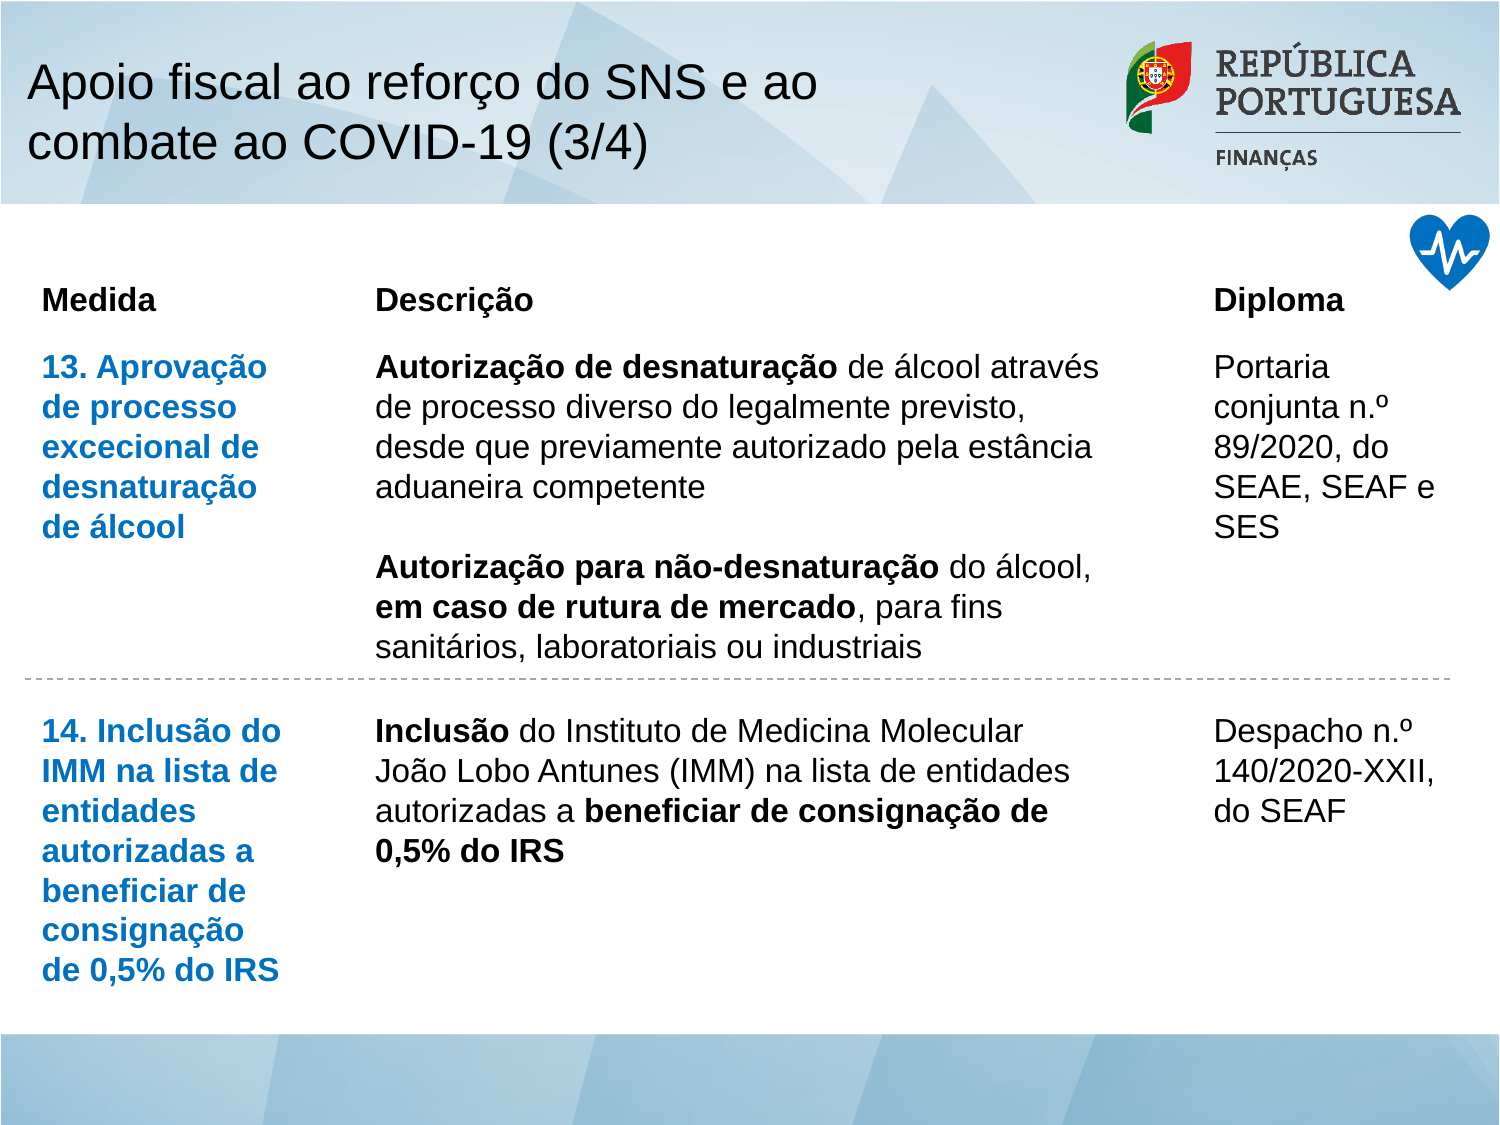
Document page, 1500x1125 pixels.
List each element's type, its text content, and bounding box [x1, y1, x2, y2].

text_box Inclusão do Instituto de Medicina Molecular João Lobo Antunes (IMM) na lista de entidades autorizadas a beneficiar de consignação de 0,5% do IRS [360, 701, 1093, 877]
text_box Descrição [360, 271, 588, 326]
text_box Diploma [1198, 271, 1426, 326]
picture [0, 0, 1500, 1125]
text_box Apoio fiscal ao reforço do SNS e ao combate ao COVID-19 (3/4) [12, 42, 1010, 178]
text_box 14. Inclusão do IMM na lista de entidades autorizadas a beneficiar de consignação de 0,5% do IRS [26, 701, 302, 996]
text_box Portaria conjunta n.º 89/2020, do SEAE, SEAF e SES [1198, 338, 1474, 553]
text_box Autorização de desnaturação de álcool através de processo diverso do legalmente previsto, desde que previamente autorizado pela estância aduaneira competente Autorização para não-desnaturação do álcool, em caso de rutura de mercado, para fins sanitários, laboratoriais ou industriais [360, 338, 1128, 673]
text_box 13. Aprovação de processo excecional de desnaturação de álcool [26, 338, 302, 553]
text_box Despacho n.º 140/2020-XXII, do SEAF [1198, 701, 1474, 837]
text_box Medida [26, 271, 254, 326]
